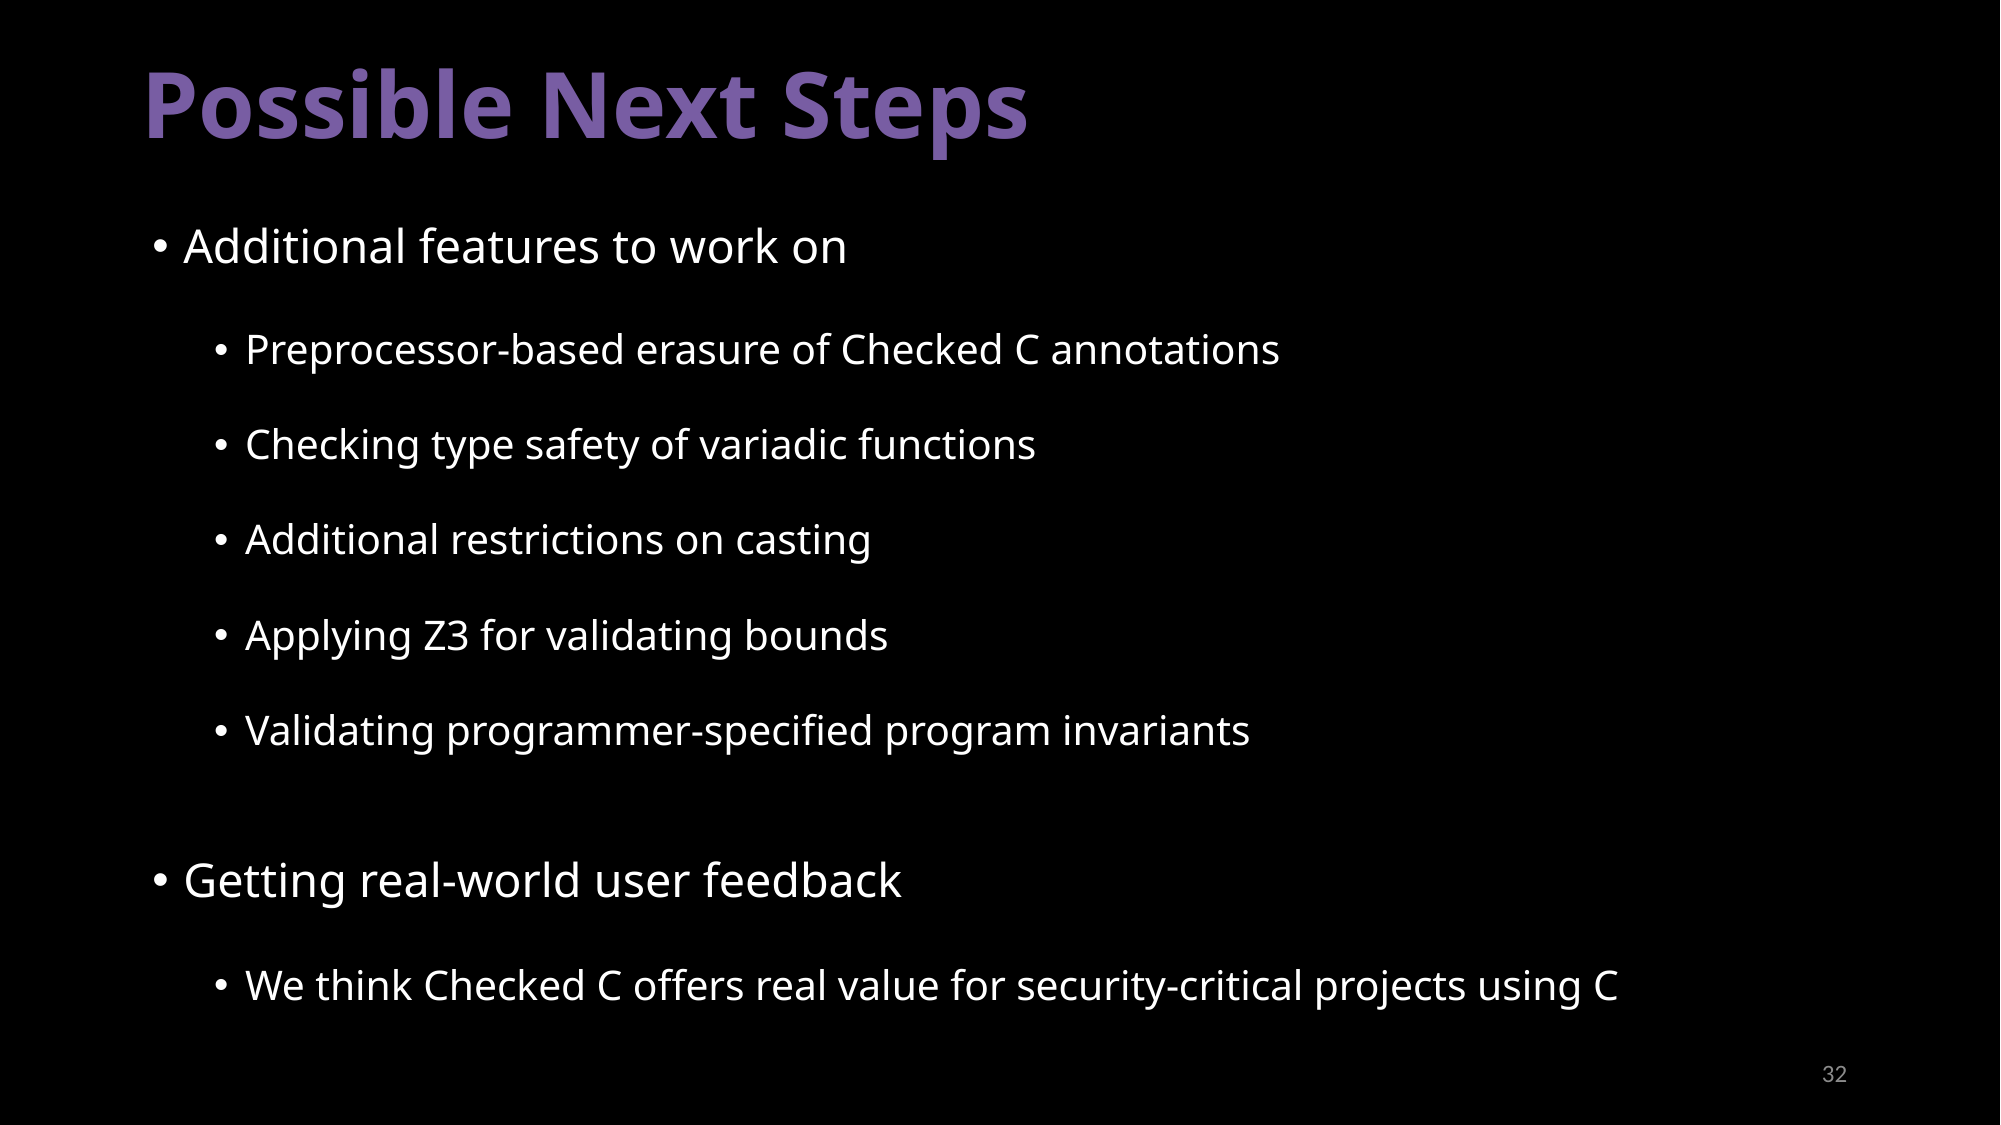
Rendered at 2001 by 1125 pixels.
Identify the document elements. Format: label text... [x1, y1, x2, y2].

slide_number 32 [1412, 1042, 1863, 1103]
title Possible Next Steps [126, 0, 1852, 218]
list Additional features to work on Preprocessor-based erasure of Checked C annotations Checking type safety of variadic functions Additional restrictions on casting Applying Z3 for validating bounds Validating programmer-specified program invariants Getting real-world user feedback We think Checked C offers real value for security-critical projects using C [137, 215, 1863, 1027]
